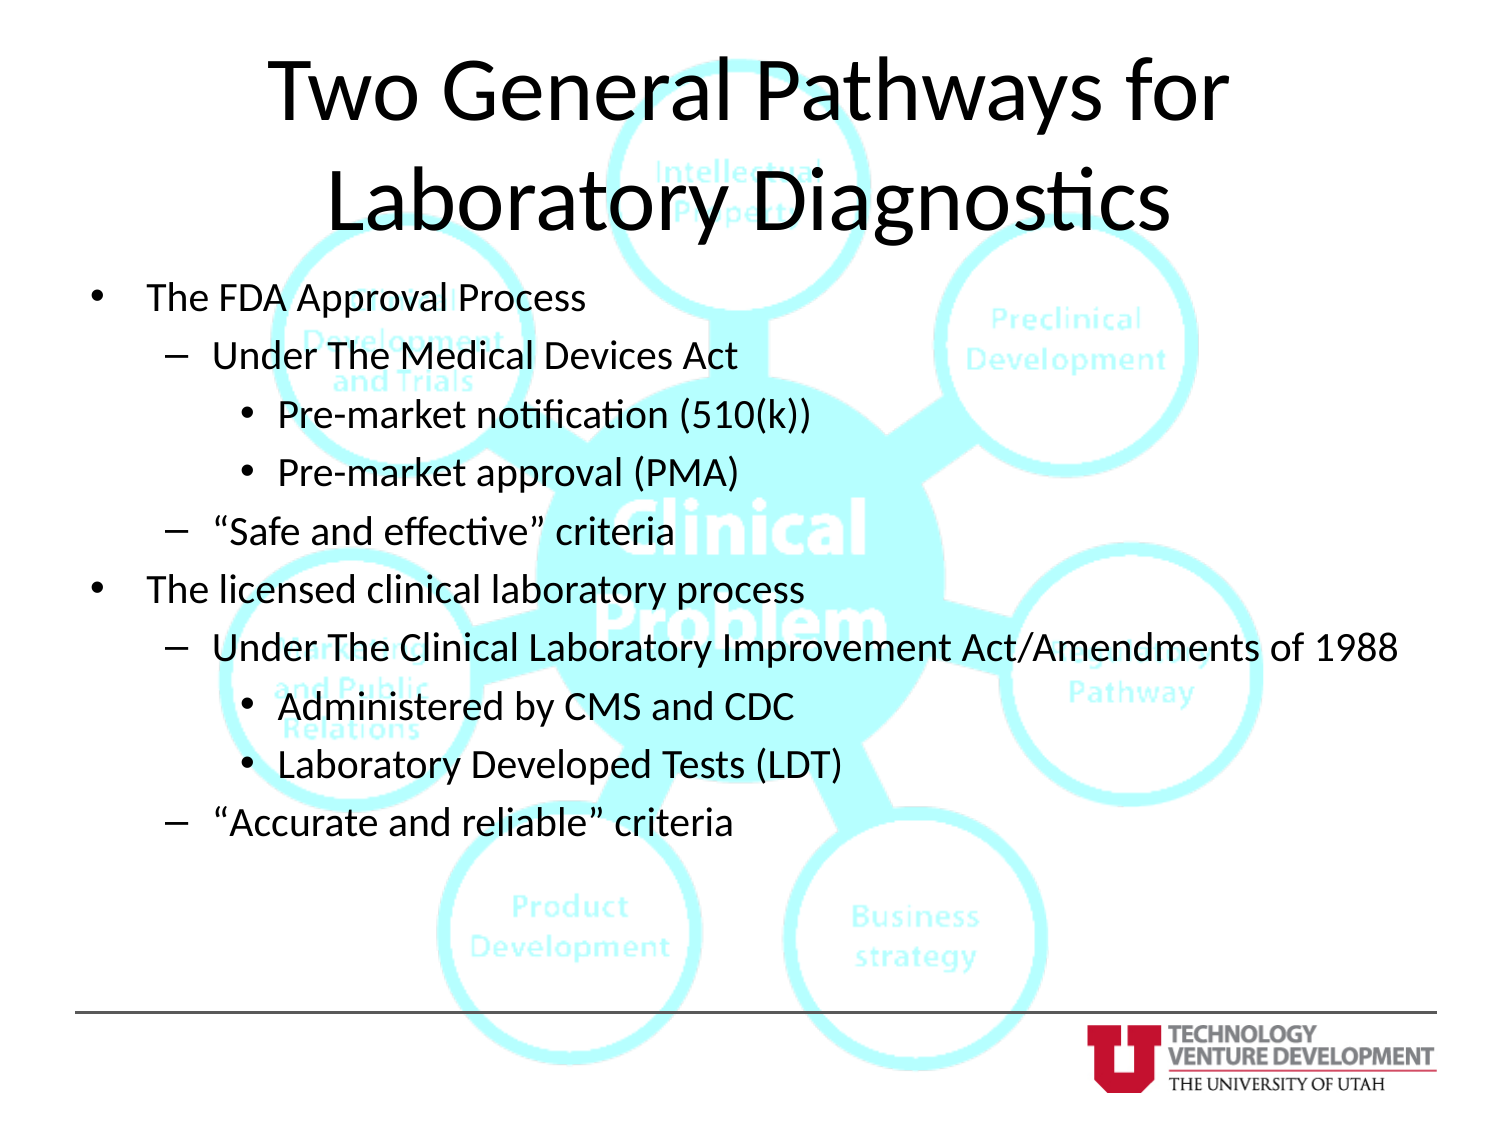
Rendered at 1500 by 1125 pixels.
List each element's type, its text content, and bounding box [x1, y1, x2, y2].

picture [1087, 1024, 1438, 1093]
title Two General Pathways for Laboratory Diagnostics [74, 44, 1426, 233]
list The FDA Approval Process Under The Medical Devices Act Pre-market notification (510(k)) Pre-market approval (PMA) “Safe and effective” criteria The licensed clinical laboratory process Under The Clinical Laboratory Improvement Act/Amendments of 1988 Administered by CMS and CDC Laboratory Developed Tests (LDT) “Accurate and reliable” criteria [74, 262, 1426, 1051]
